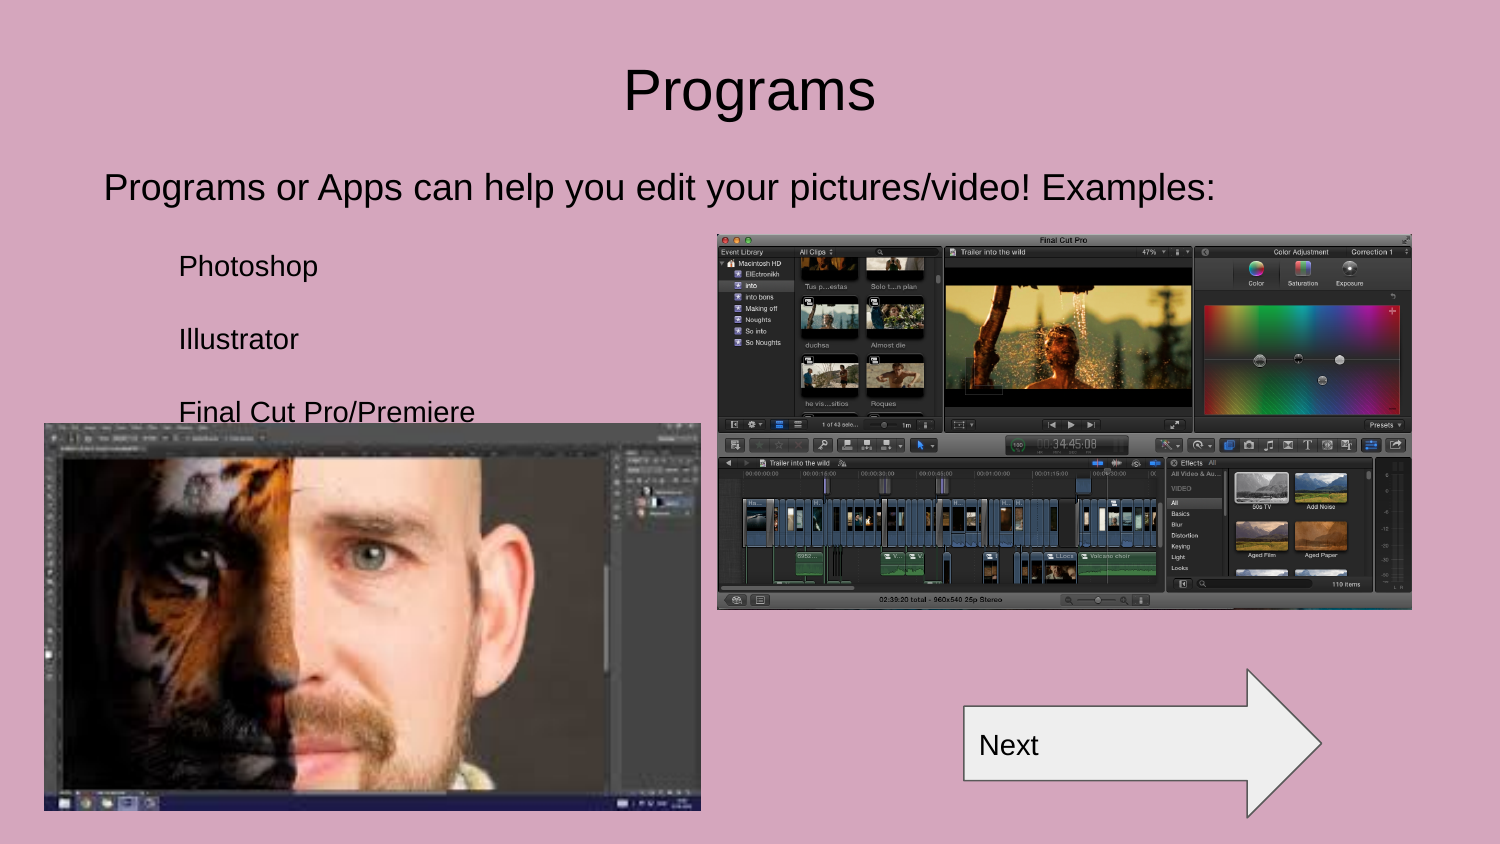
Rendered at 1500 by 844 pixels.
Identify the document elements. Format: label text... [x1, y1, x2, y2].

list Programs or Apps can help you edit your pictures/video! Examples: Photoshop Illustrator Final Cut Pro/Premiere PicsArt Adobe Flash [51, 141, 1449, 818]
picture [717, 233, 1412, 610]
title Programs [51, 37, 1449, 132]
picture [44, 422, 701, 812]
text_box Next [963, 668, 1322, 818]
